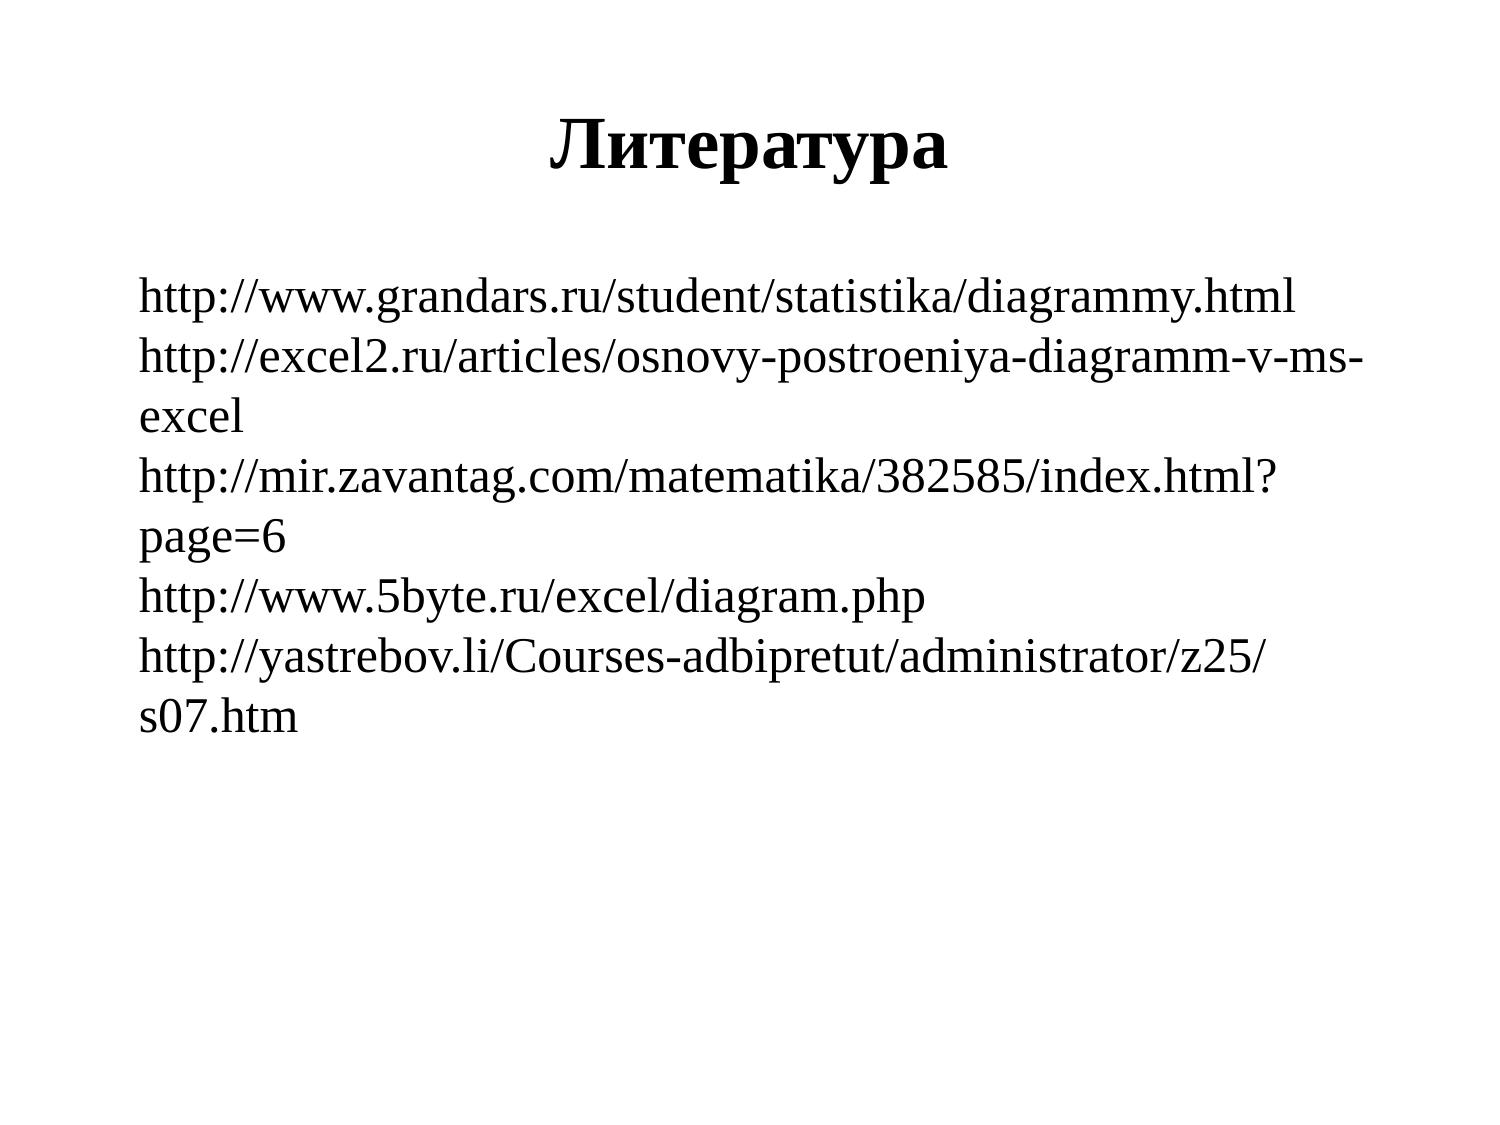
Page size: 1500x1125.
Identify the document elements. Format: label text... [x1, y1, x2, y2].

title Литература [75, 45, 1425, 233]
text_box http://www.grandars.ru/student/statistika/diagrammy.html http://excel2.ru/articles/osnovy-postroeniya-diagramm-v-ms-excel http://mir.zavantag.com/matematika/382585/index.html?page=6 http://www.5byte.ru/excel/diagram.php http://yastrebov.li/Courses-adbipretut/administrator/z25/s07.htm [123, 255, 1388, 751]
